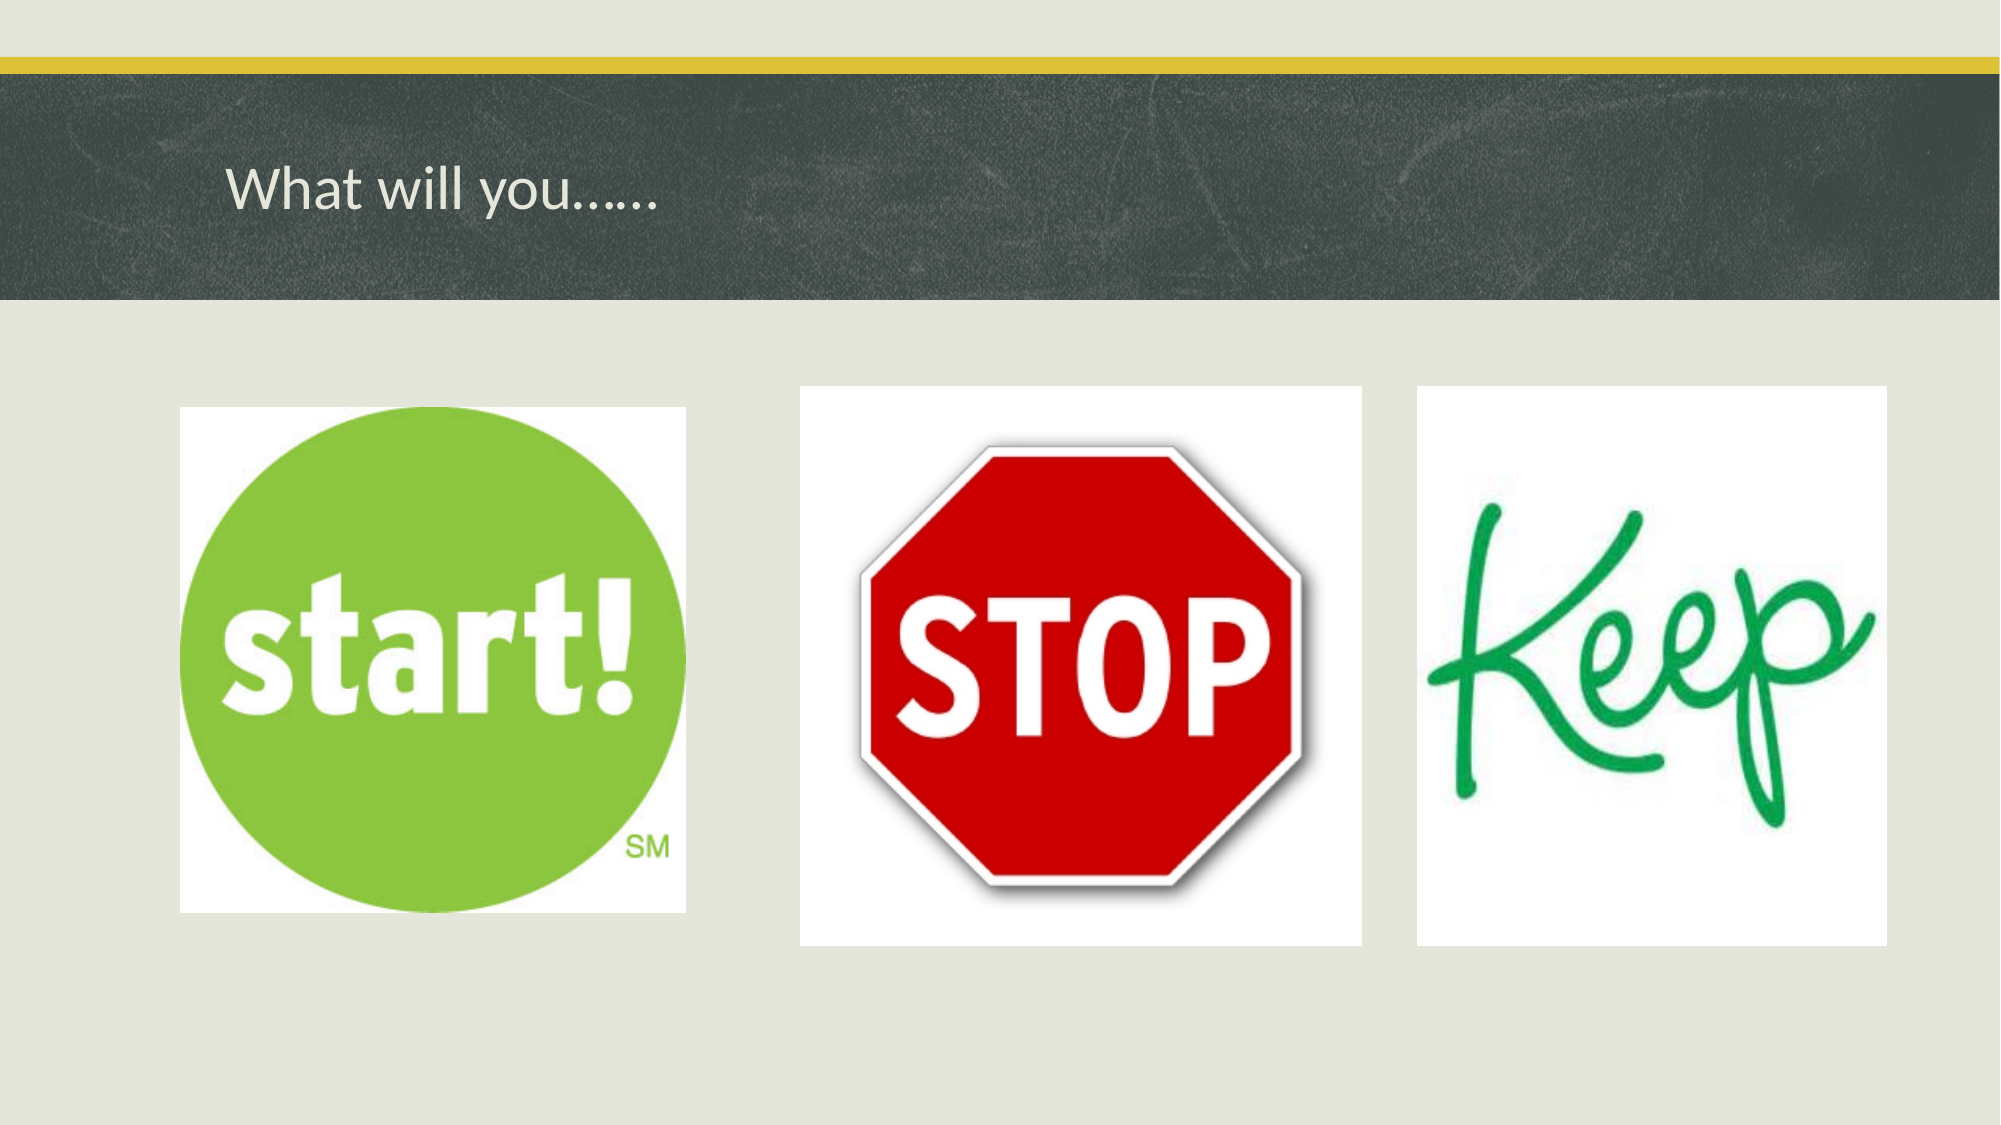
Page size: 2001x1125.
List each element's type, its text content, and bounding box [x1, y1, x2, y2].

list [180, 407, 686, 913]
picture [800, 386, 1362, 946]
picture [1417, 386, 1887, 946]
picture [0, 74, 2000, 300]
title What will you…… [210, 76, 1790, 300]
